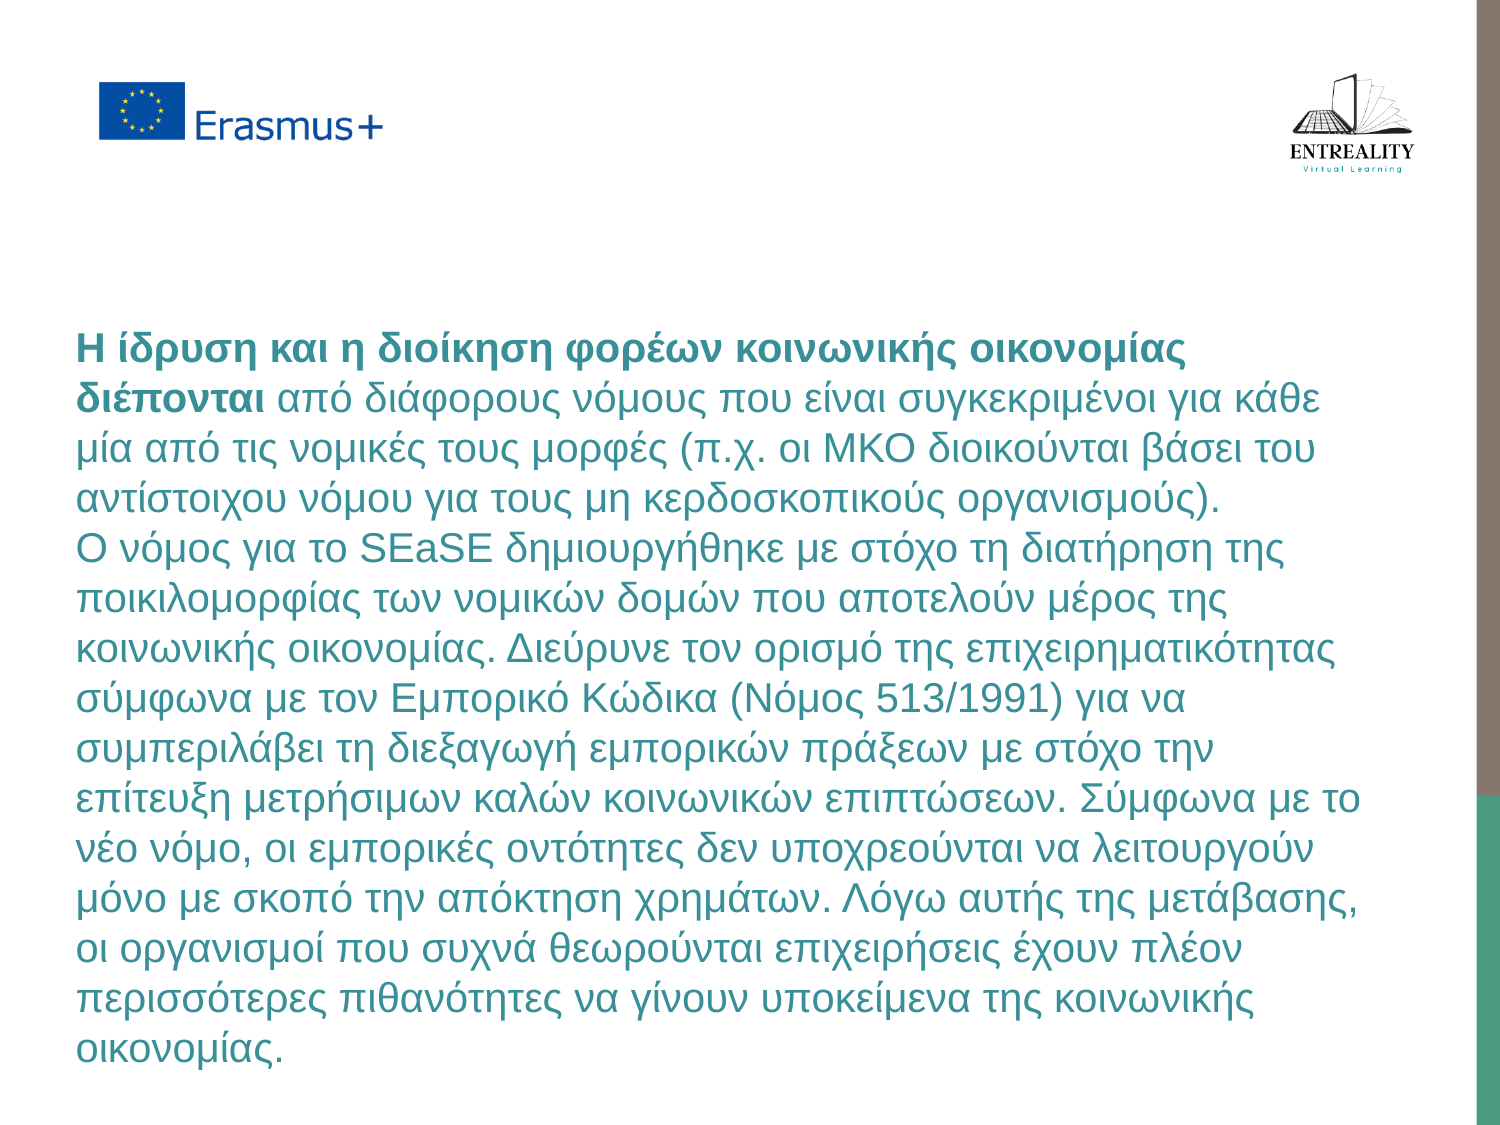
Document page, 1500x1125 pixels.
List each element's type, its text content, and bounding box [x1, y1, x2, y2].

picture [81, 64, 399, 156]
picture [1246, 17, 1458, 229]
subtitle [105, 656, 1301, 751]
title Η ίδρυση και η διοίκηση φορέων κοινωνικής οικονομίας διέπονται από διάφορους νόμους που είναι συγκεκριμένοι για κάθε μία από τις νομικές τους μορφές (π.χ. οι ΜΚΟ διοικούνται βάσει του αντίστοιχου νόμου για τους μη κερδοσκοπικούς οργανισμούς). Ο νόμος για το SEaSE δημιουργήθηκε με στόχο τη διατήρηση της ποικιλομορφίας των νομικών δομών που αποτελούν μέρος της κοινωνικής οικονομίας. Διεύρυνε τον ορισμό της επιχειρηματικότητας σύμφωνα με τον Εμπορικό Κώδικα (Νόμος 513/1991) για να συμπεριλάβει τη διεξαγωγή εμπορικών πράξεων με στόχο την επίτευξη μετρήσιμων καλών κοινωνικών επιπτώσεων. Σύμφωνα με το νέο νόμο, οι εμπορικές οντότητες δεν υποχρεούνται να λειτουργούν μόνο με σκοπό την απόκτηση χρημάτων. Λόγω αυτής της μετάβασης, οι οργανισμοί που συχνά θεωρούνται επιχειρήσεις έχουν πλέον περισσότερες πιθανότητες να γίνουν υποκείμενα της κοινωνικής οικονομίας. [60, 382, 1385, 1010]
